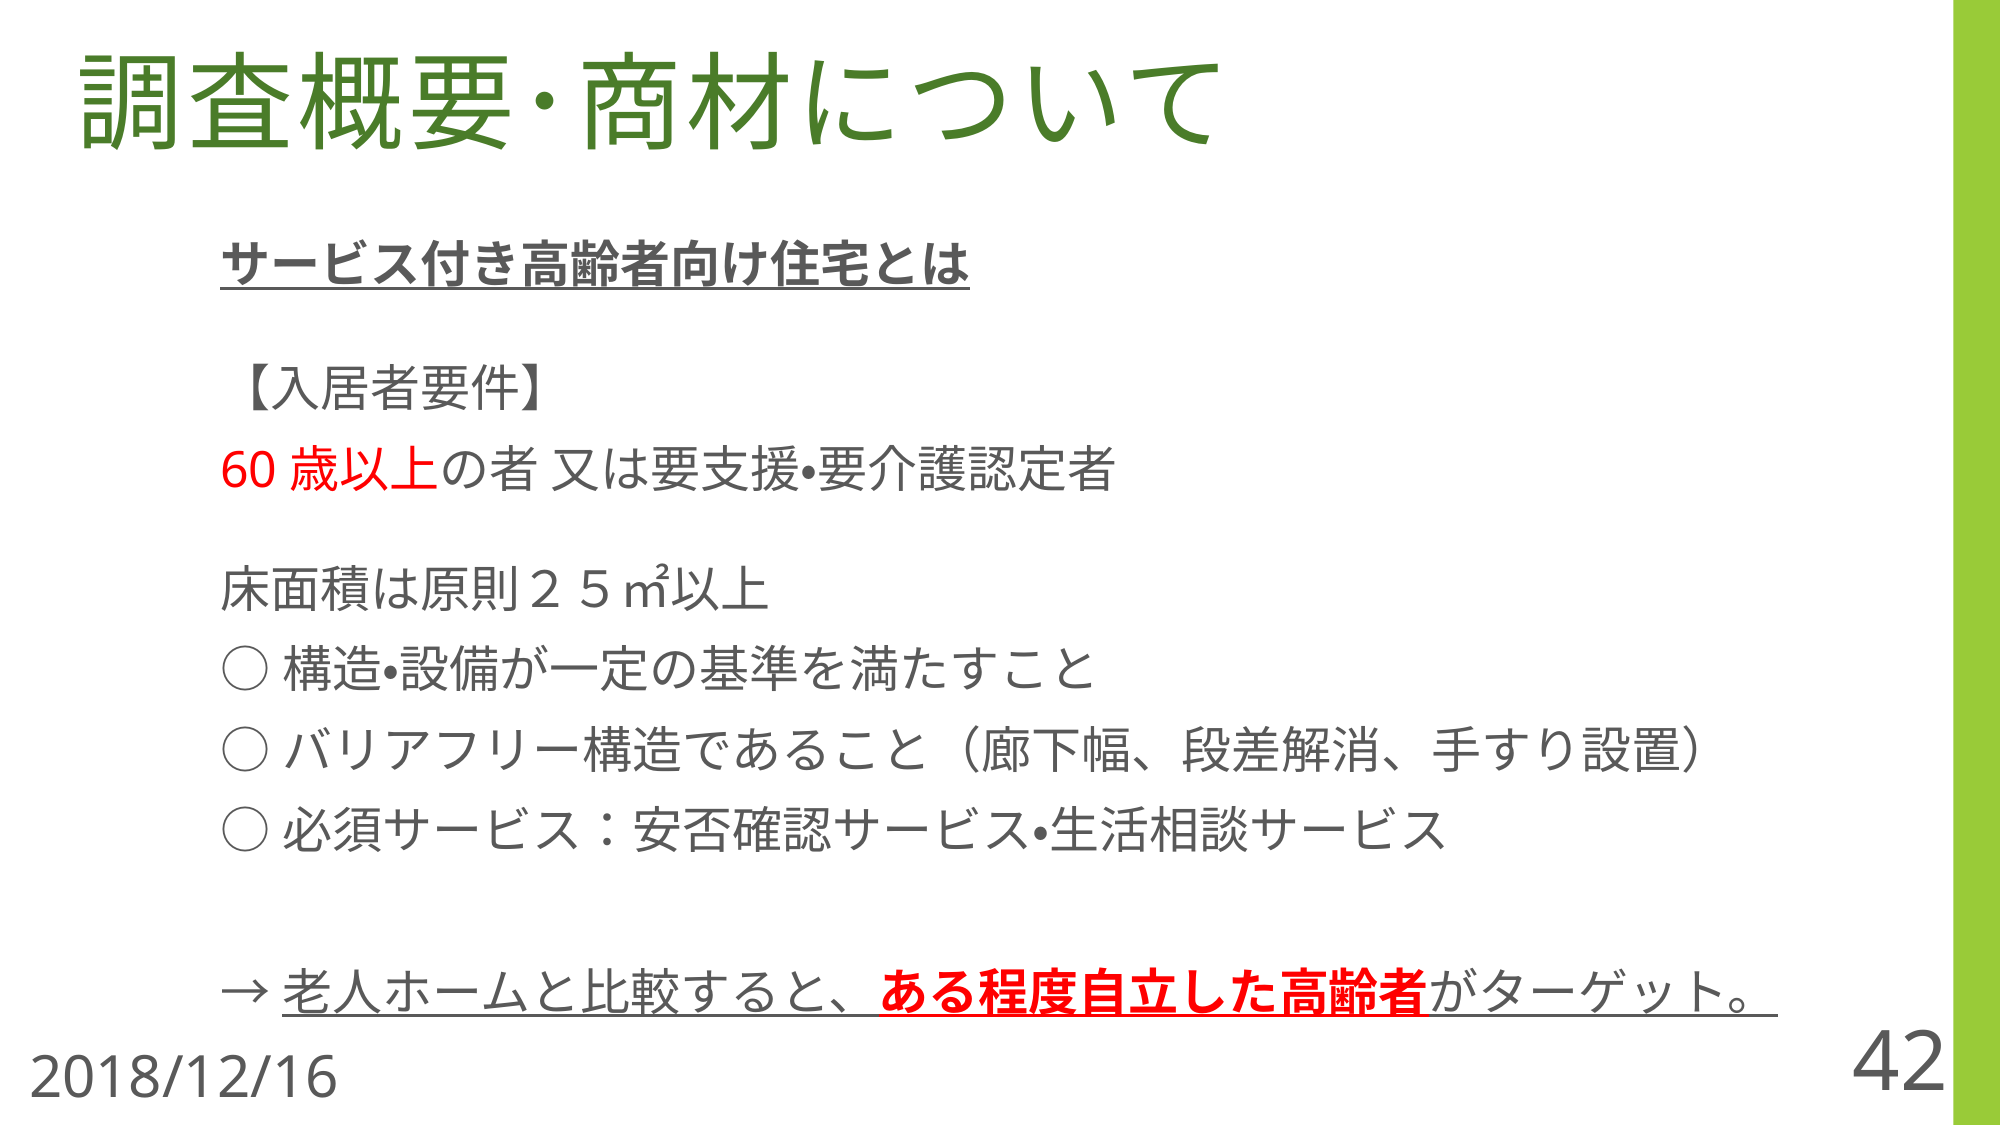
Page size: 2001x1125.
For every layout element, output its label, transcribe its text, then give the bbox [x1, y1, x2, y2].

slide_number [14, 1045, 397, 1103]
text_box 調査概要･商材について [61, 42, 1732, 288]
slide_number 42 [1500, 1035, 1963, 1093]
list サービス付き高齢者向け住宅とは 【入居者要件】 60歳以上の者 又は要支援・要介護認定者 床面積は原則２５㎡以上 ○構造・設備が一定の基準を満たすこと ○バリアフリー構造であること（廊下幅、段差解消、手すり設置） ○必須サービス：安否確認サービス・生活相談サービス →老人ホームと比較すると、ある程度自立した高齢者がターゲット。 [205, 219, 1875, 965]
